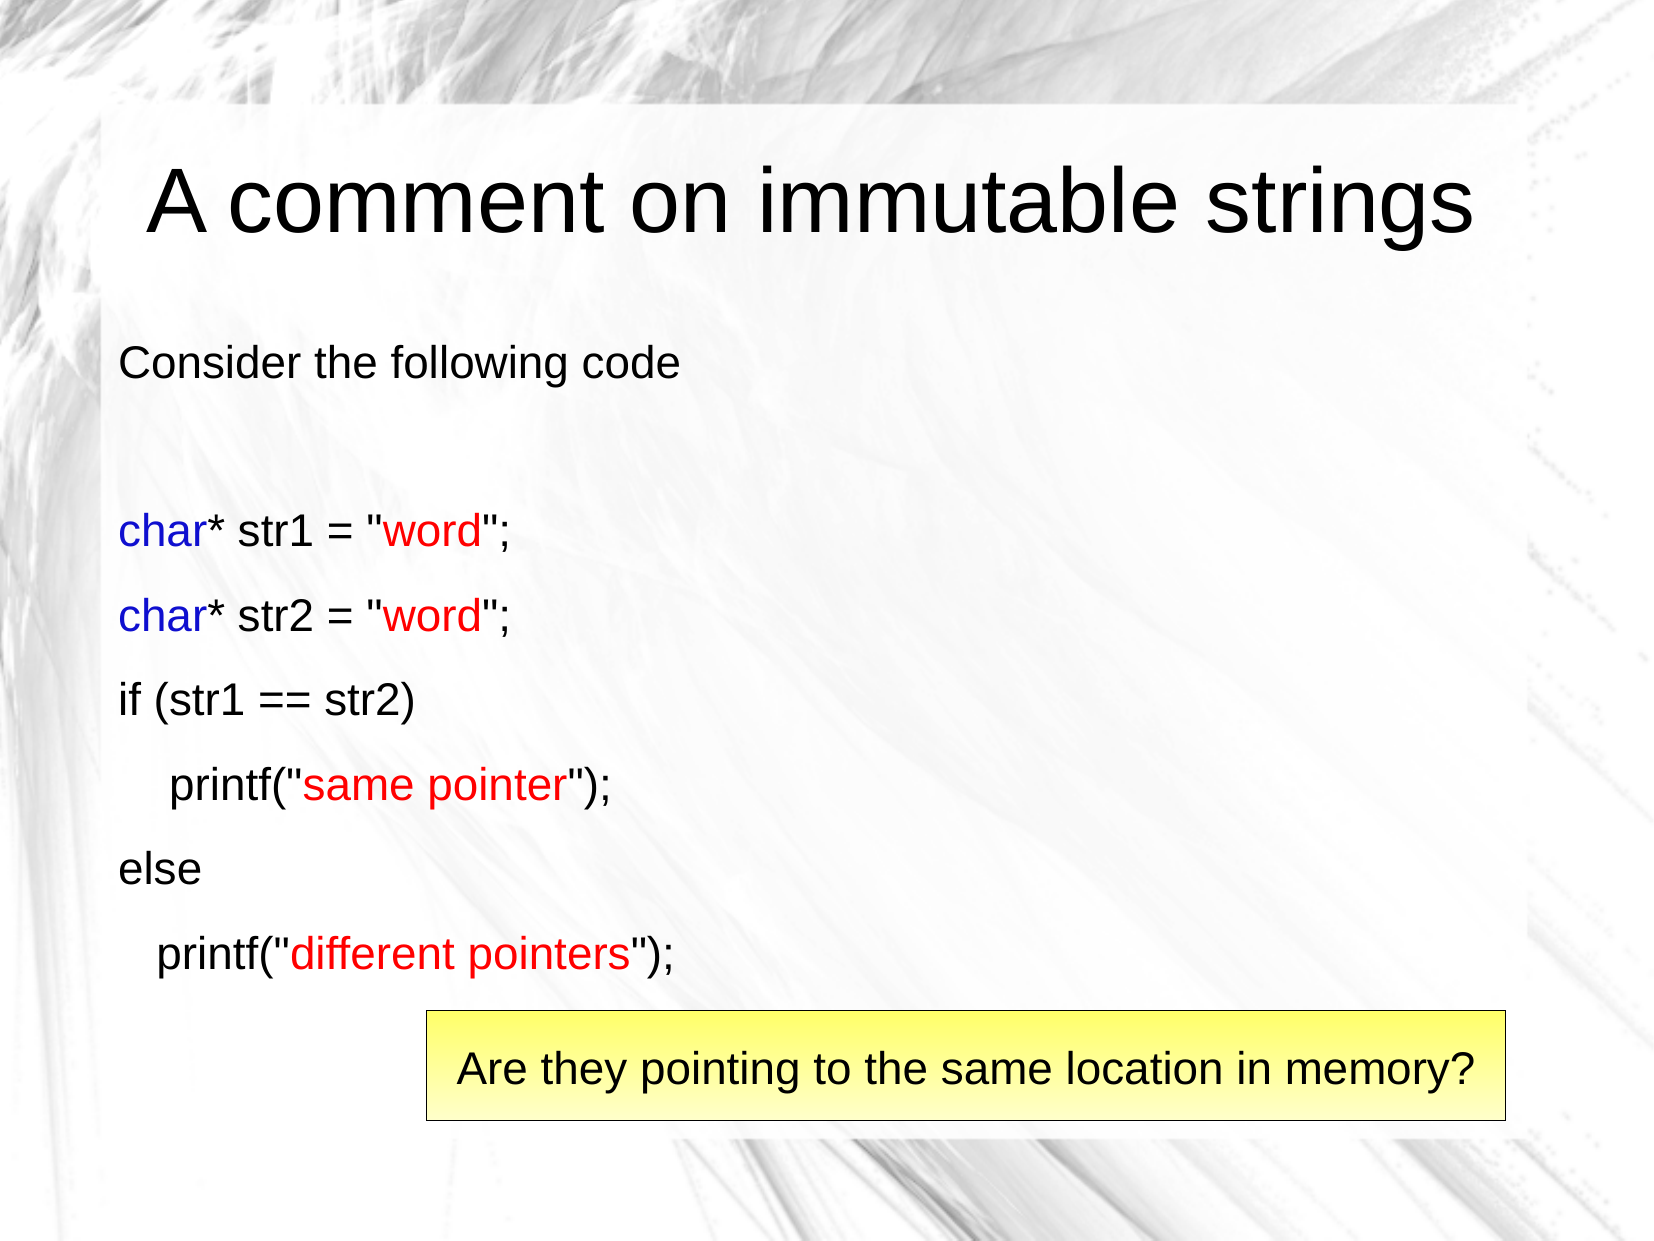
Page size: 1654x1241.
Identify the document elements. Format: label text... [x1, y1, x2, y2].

text_box Are they pointing to the same location in memory? [426, 1010, 1506, 1121]
title A comment on immutable strings [118, 93, 1506, 299]
picture [0, 0, 1654, 1241]
list Consider the following code char* str1 = "word"; char* str2 = "word"; if (str1 == str2) printf("same pointer"); else printf("different pointers"); [118, 332, 1571, 1121]
